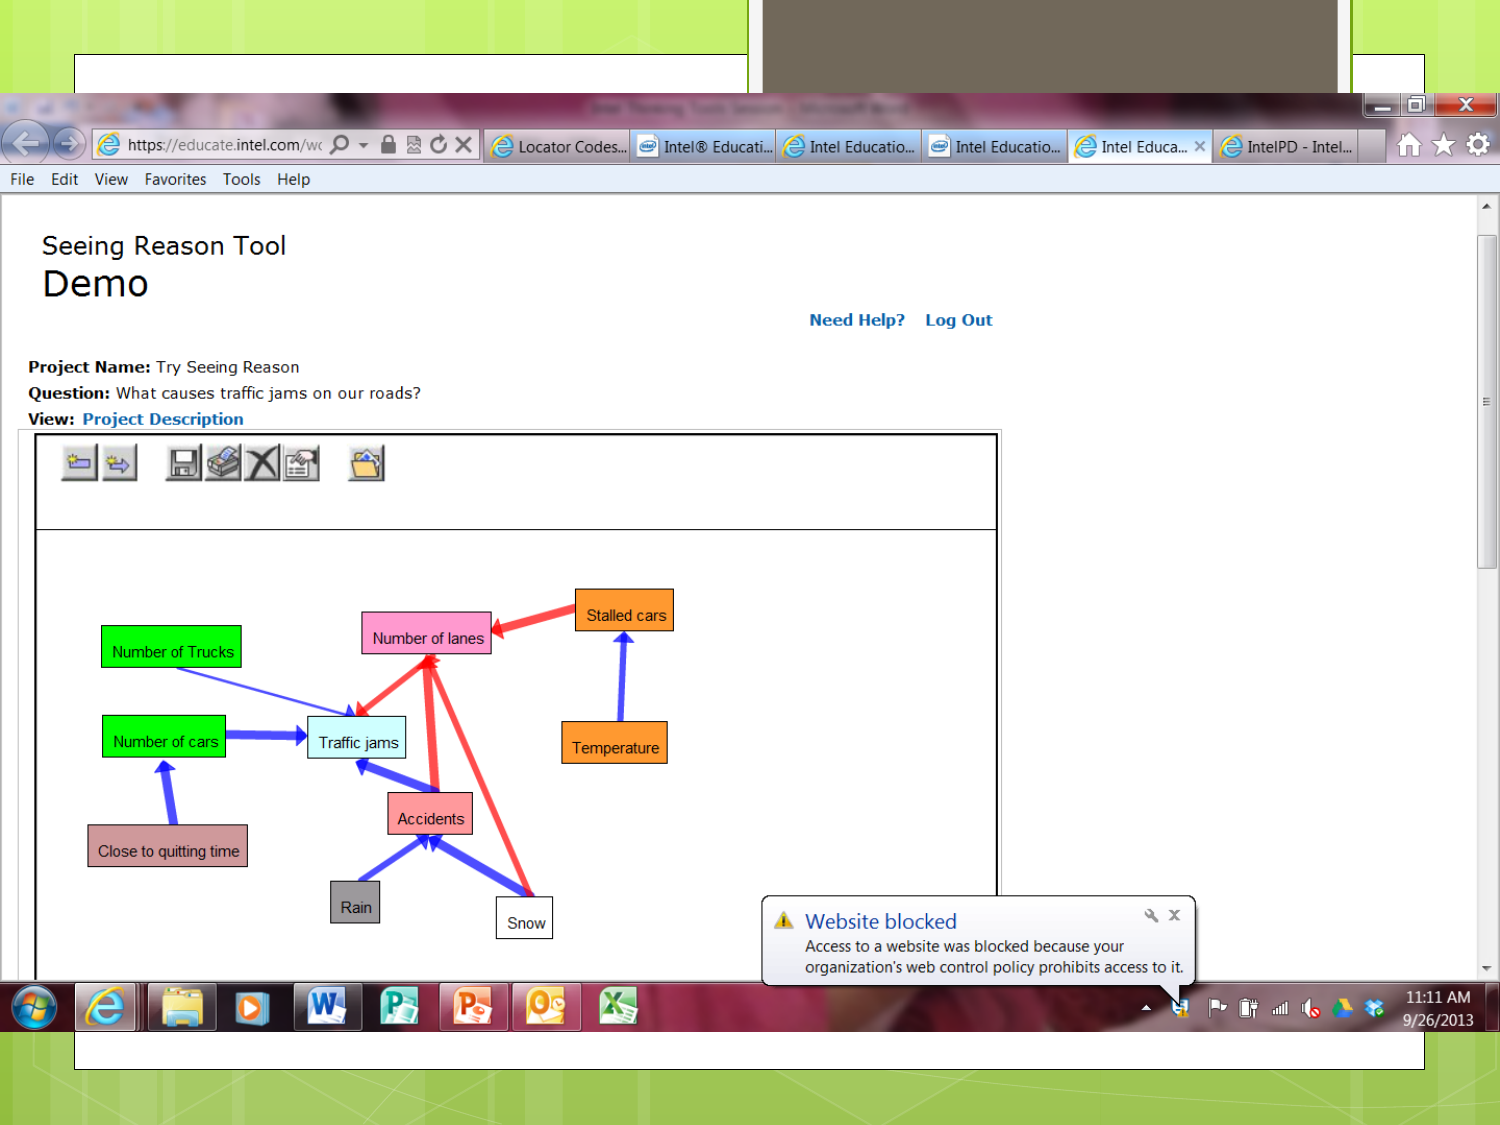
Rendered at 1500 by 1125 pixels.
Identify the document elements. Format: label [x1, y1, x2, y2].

picture [0, 93, 1500, 1032]
